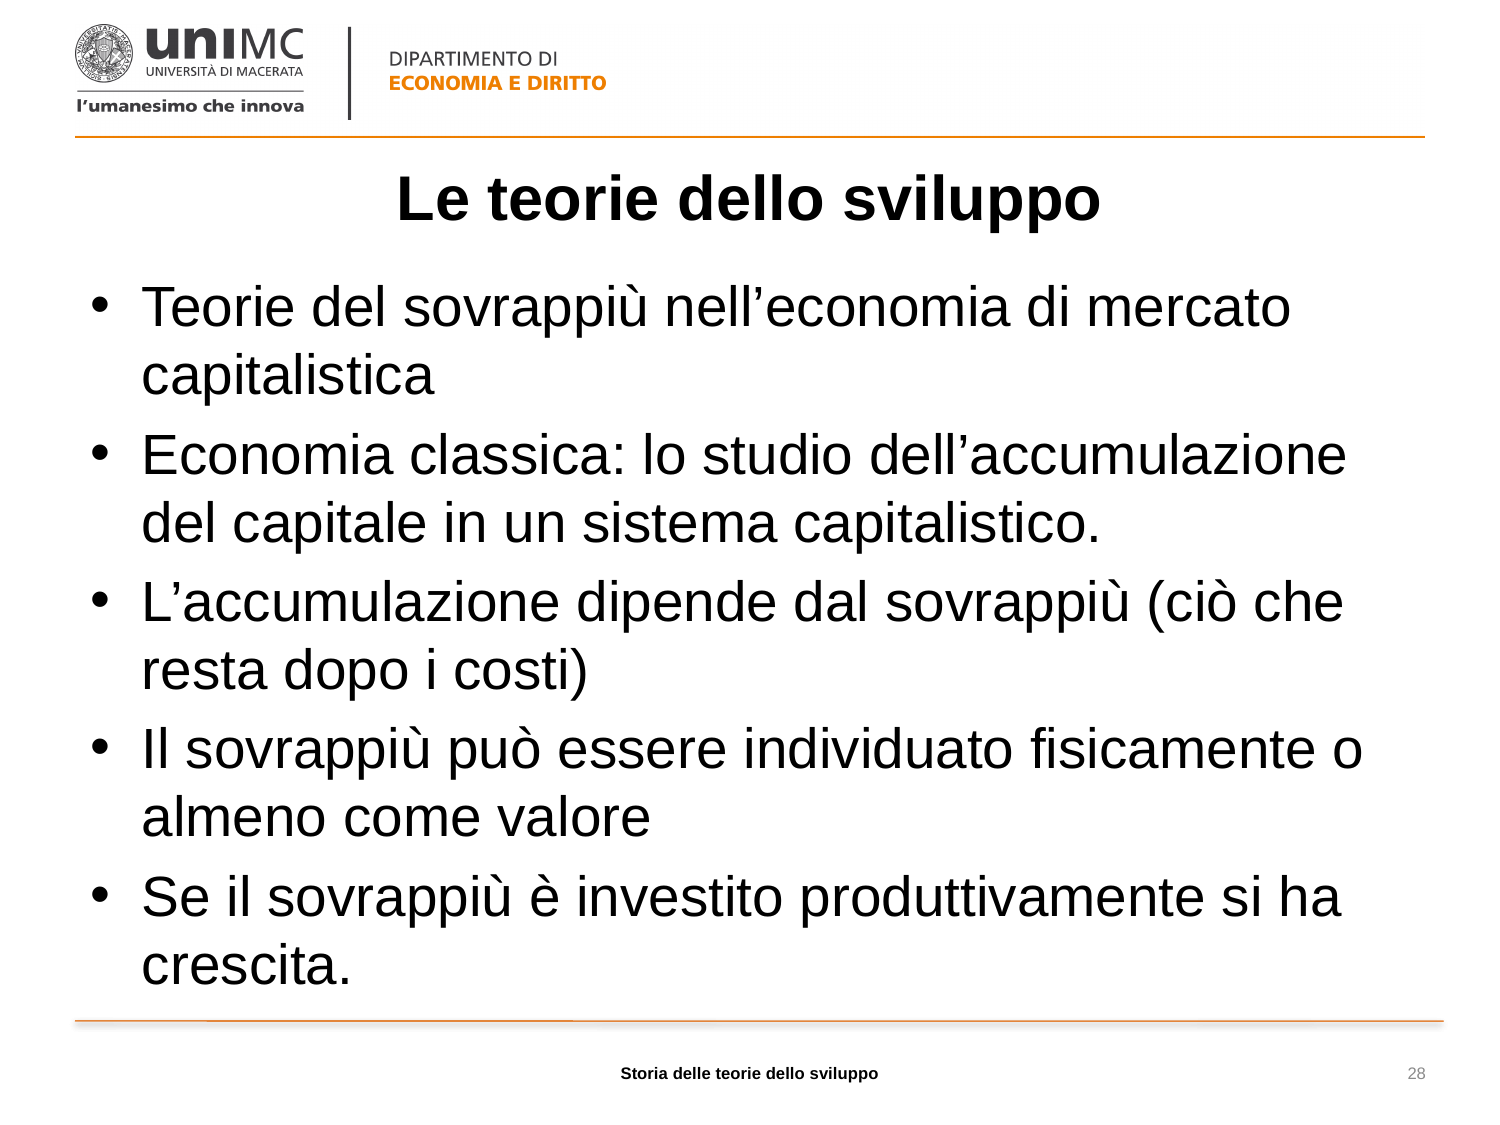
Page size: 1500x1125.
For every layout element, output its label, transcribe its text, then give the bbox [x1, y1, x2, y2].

picture [75, 24, 1425, 138]
title Le teorie dello sviluppo [75, 149, 1425, 241]
slide_number 28 [1091, 1042, 1442, 1103]
list Teorie del sovrappiù nell’economia di mercato capitalistica Economia classica: lo studio dell’accumulazione del capitale in un sistema capitalistico. L’accumulazione dipende dal sovrappiù (ciò che resta dopo i costi) Il sovrappiù può essere individuato fisicamente o almeno come valore Se il sovrappiù è investito produttivamente si ha crescita. [75, 262, 1425, 1005]
footer Storia delle teorie dello sviluppo [512, 1042, 988, 1103]
